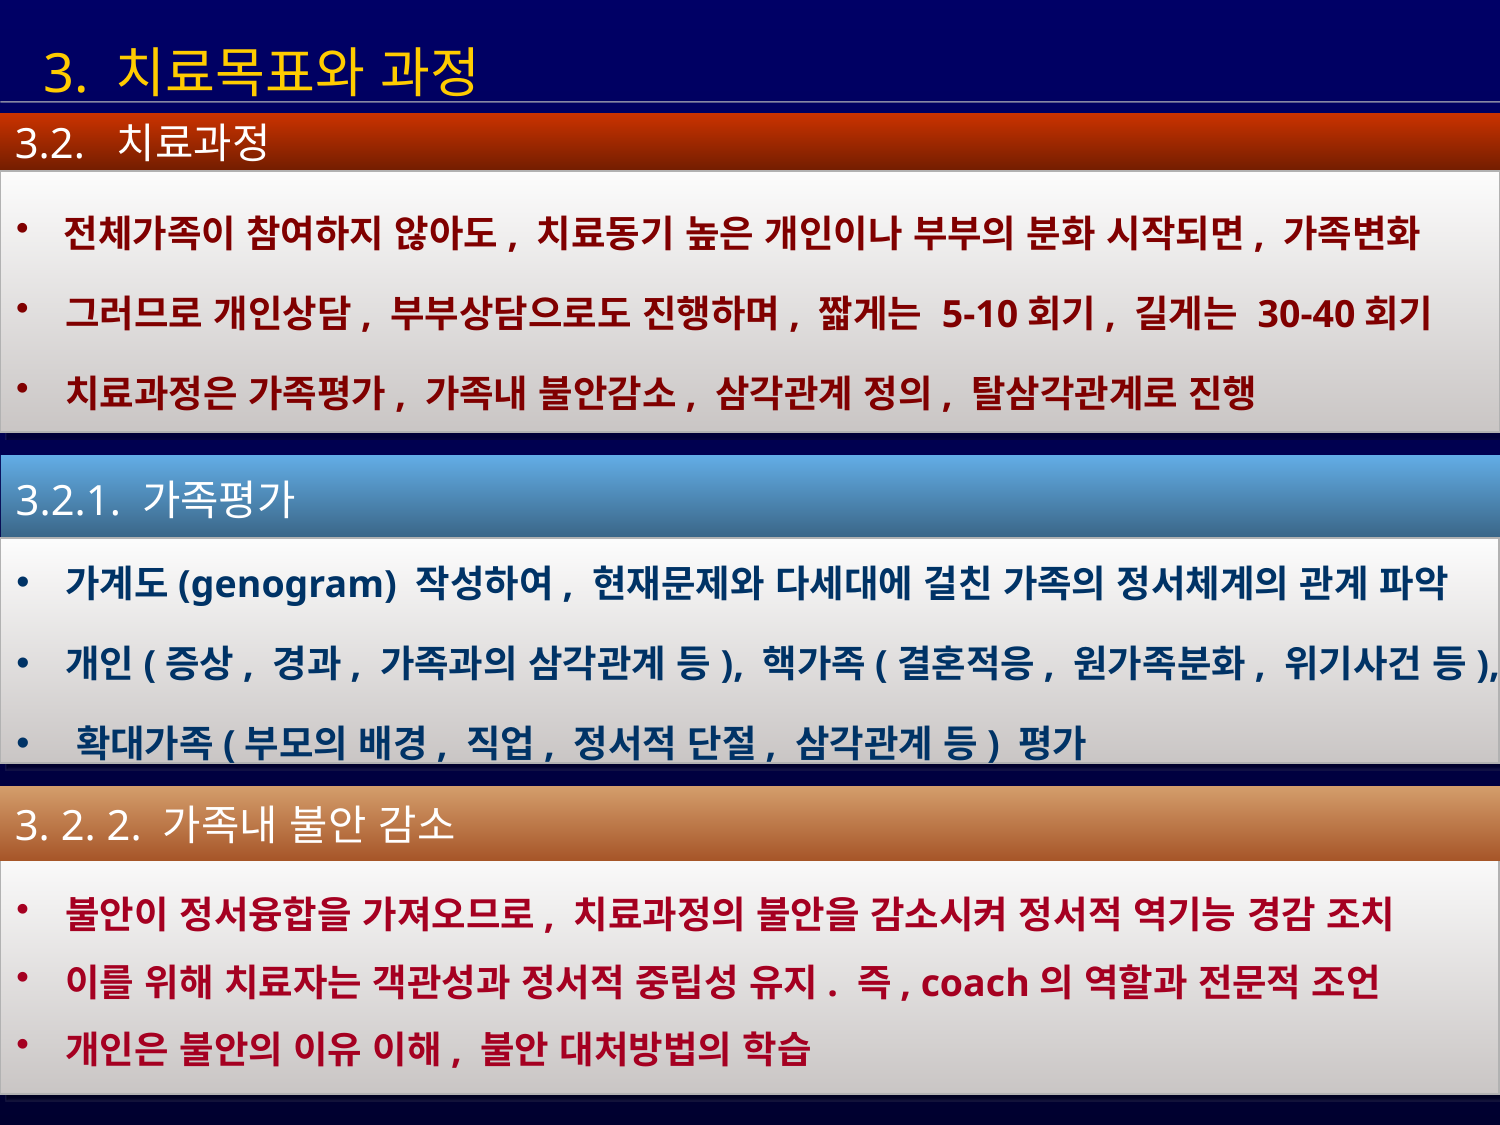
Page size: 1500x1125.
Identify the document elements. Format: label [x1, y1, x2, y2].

text_box [0, 30, 1500, 1095]
